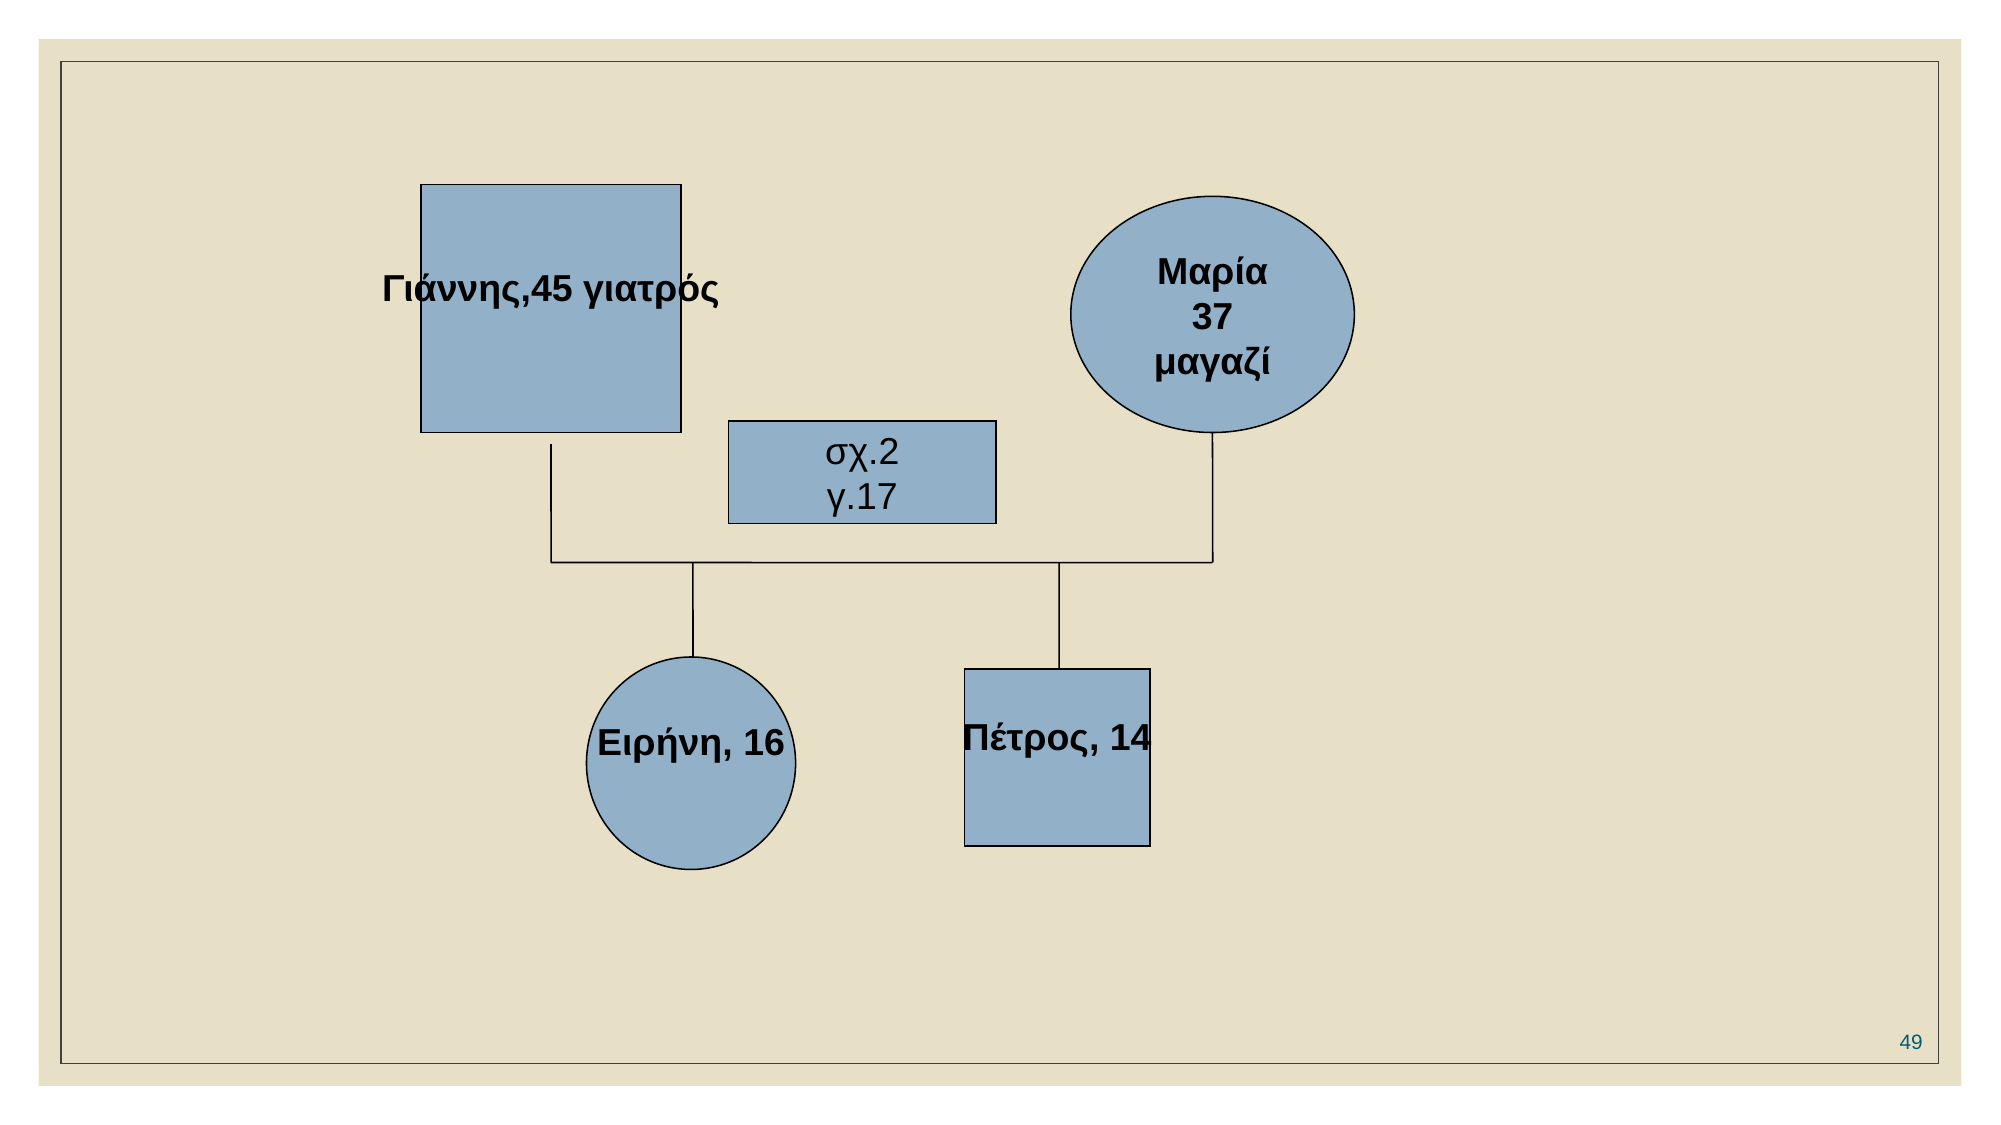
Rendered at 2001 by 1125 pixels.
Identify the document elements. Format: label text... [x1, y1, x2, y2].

text_box σχ.2 γ.17 [728, 420, 997, 524]
text_box Μαρία 37 μαγαζί [1070, 196, 1355, 433]
text_box Ειρήνη, 16 [586, 656, 796, 870]
text_box Γιάννης,45 γιατρός [421, 184, 681, 433]
text_box Πέτρος, 14 [964, 668, 1150, 847]
slide_number 49 [1697, 1019, 1938, 1062]
